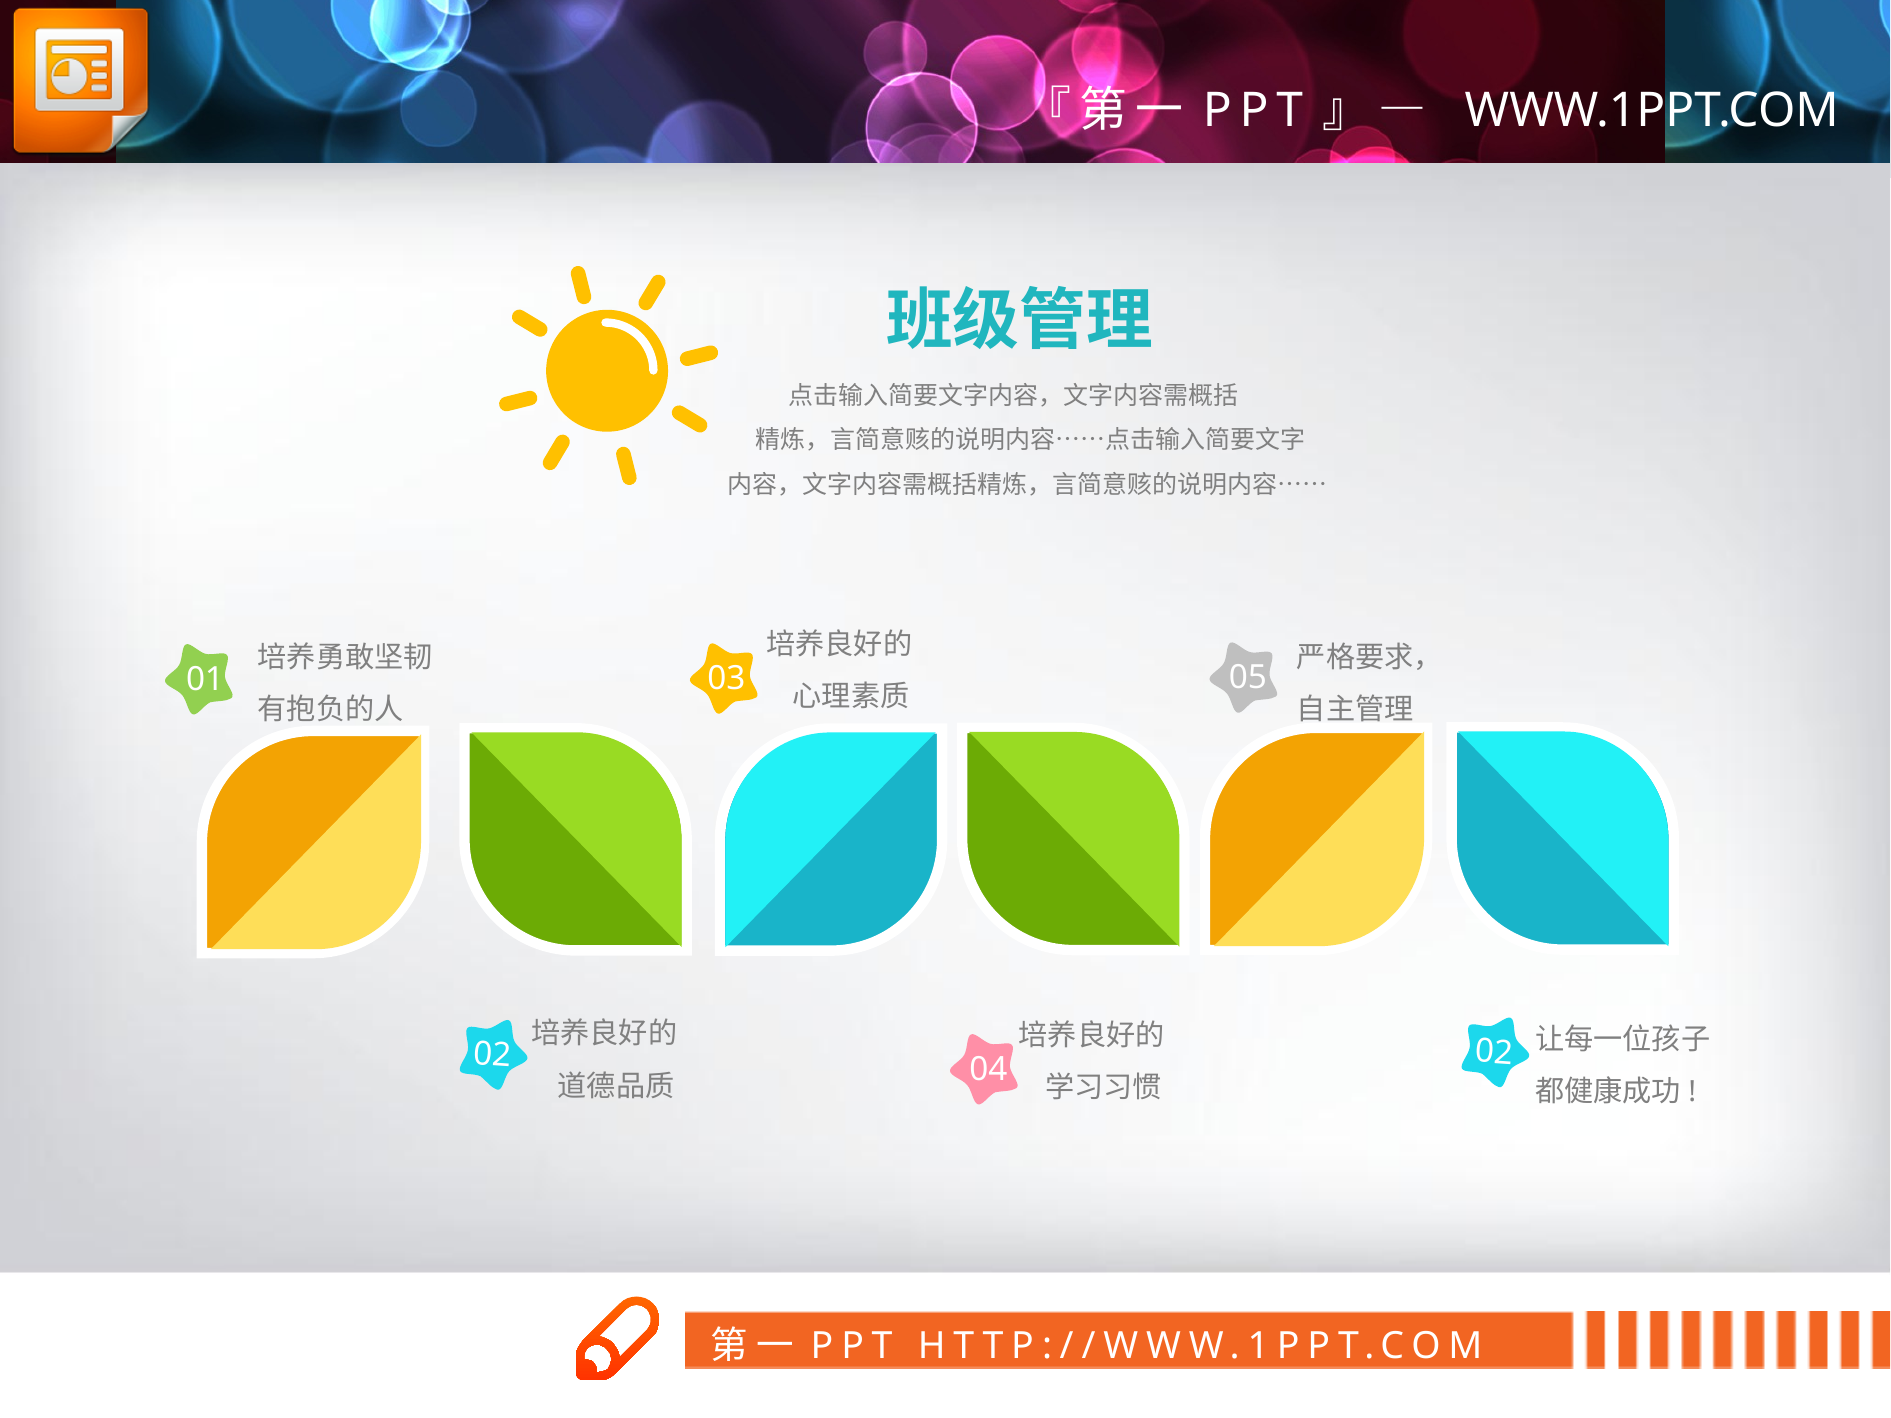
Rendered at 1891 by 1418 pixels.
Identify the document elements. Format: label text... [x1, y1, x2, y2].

text_box 培养良好的 学习习惯 [1003, 991, 1268, 1164]
text_box 培养良好的 道德品质 [516, 989, 849, 1162]
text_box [690, 640, 766, 710]
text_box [165, 641, 245, 710]
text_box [719, 728, 943, 951]
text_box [1461, 1011, 1530, 1085]
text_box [1451, 727, 1675, 950]
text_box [201, 730, 425, 954]
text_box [464, 728, 687, 951]
picture [0, 0, 1891, 1275]
text_box 培养勇敢坚韧 有抱负的人 [242, 612, 570, 786]
text_box 班级管理 [871, 268, 1187, 356]
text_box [961, 727, 1185, 951]
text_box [501, 268, 714, 481]
text_box 严格要求， 自主管理 [1282, 612, 1524, 786]
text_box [459, 1014, 528, 1088]
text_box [1204, 727, 1428, 951]
text_box 让每一位孩子 都健康成功! [1520, 995, 1726, 1168]
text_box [1209, 639, 1287, 709]
text_box 点击输入简要文字内容，文字内容需概括 精炼，言简意赅的说明内容……点击输入简要文字 内容，文字内容需概括精炼，言简意赅的说明内容…… [712, 356, 1363, 552]
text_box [950, 1031, 1028, 1100]
picture [685, 1311, 1891, 1369]
text_box 培养良好的 心理素质 [751, 600, 1126, 773]
